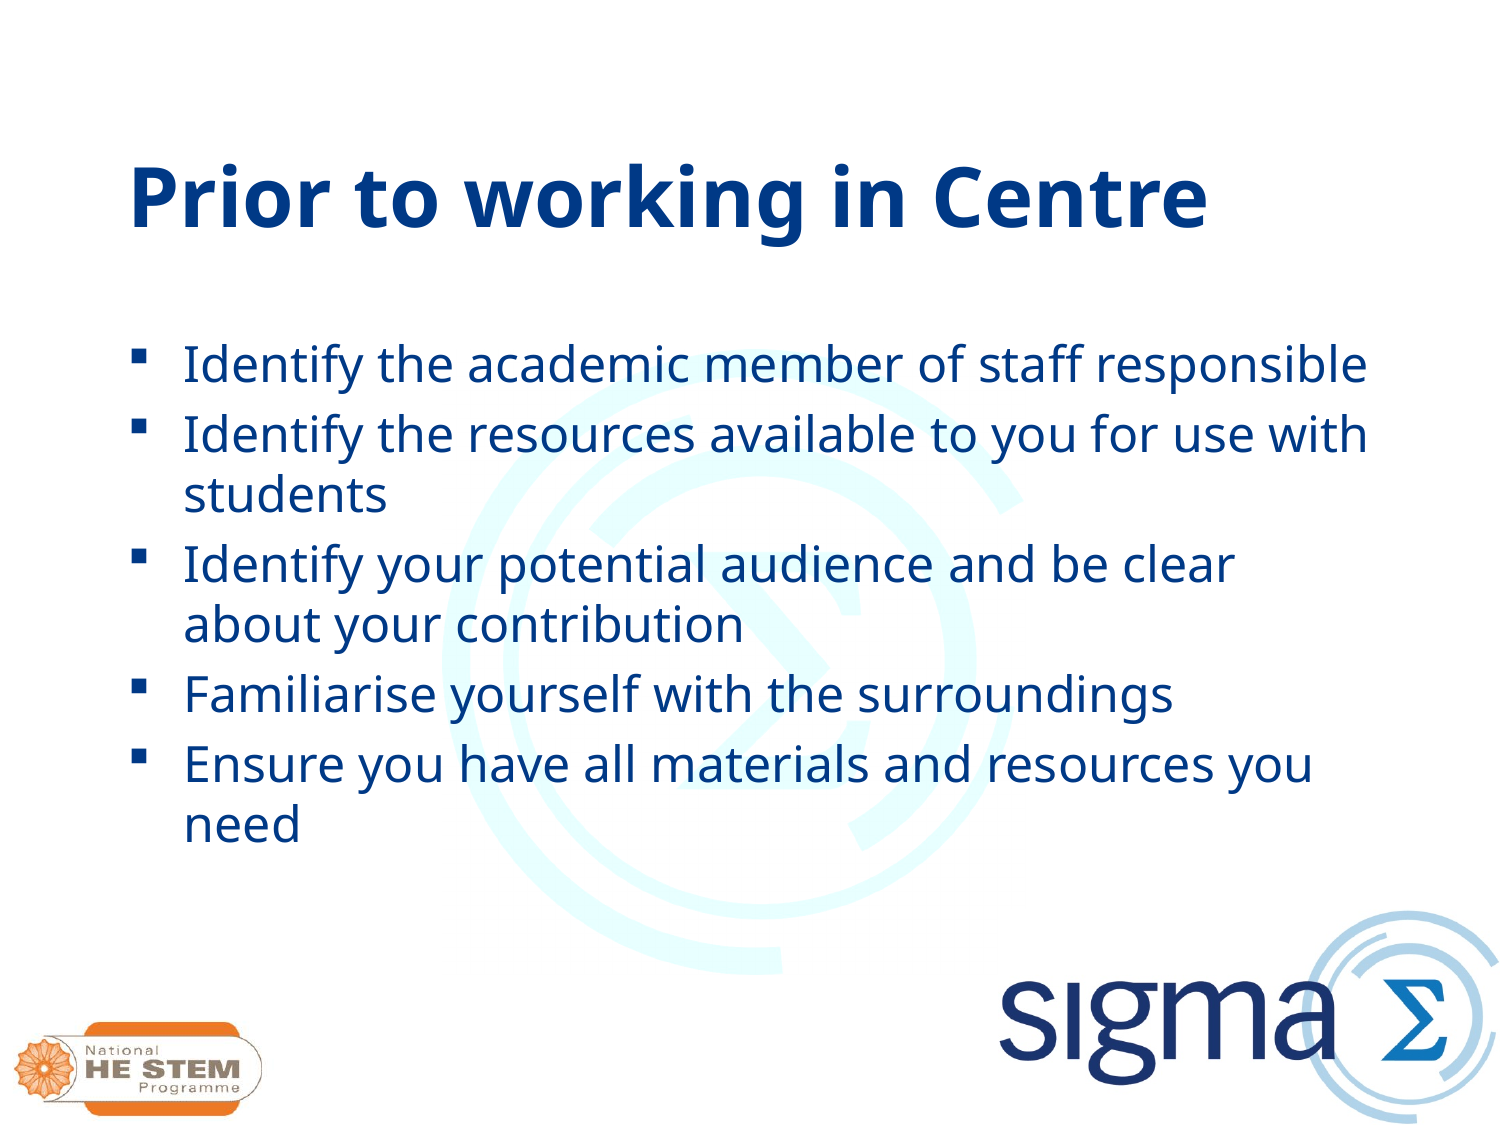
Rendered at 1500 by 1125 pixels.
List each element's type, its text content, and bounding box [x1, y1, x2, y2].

picture [998, 909, 1500, 1125]
title Prior to working in Centre [112, 99, 1388, 288]
picture [0, 1008, 282, 1125]
list Identify the academic member of staff responsible Identify the resources available to you for use with students Identify your potential audience and be clear about your contribution Familiarise yourself with the surroundings Ensure you have all materials and resources you need [112, 324, 1388, 1001]
